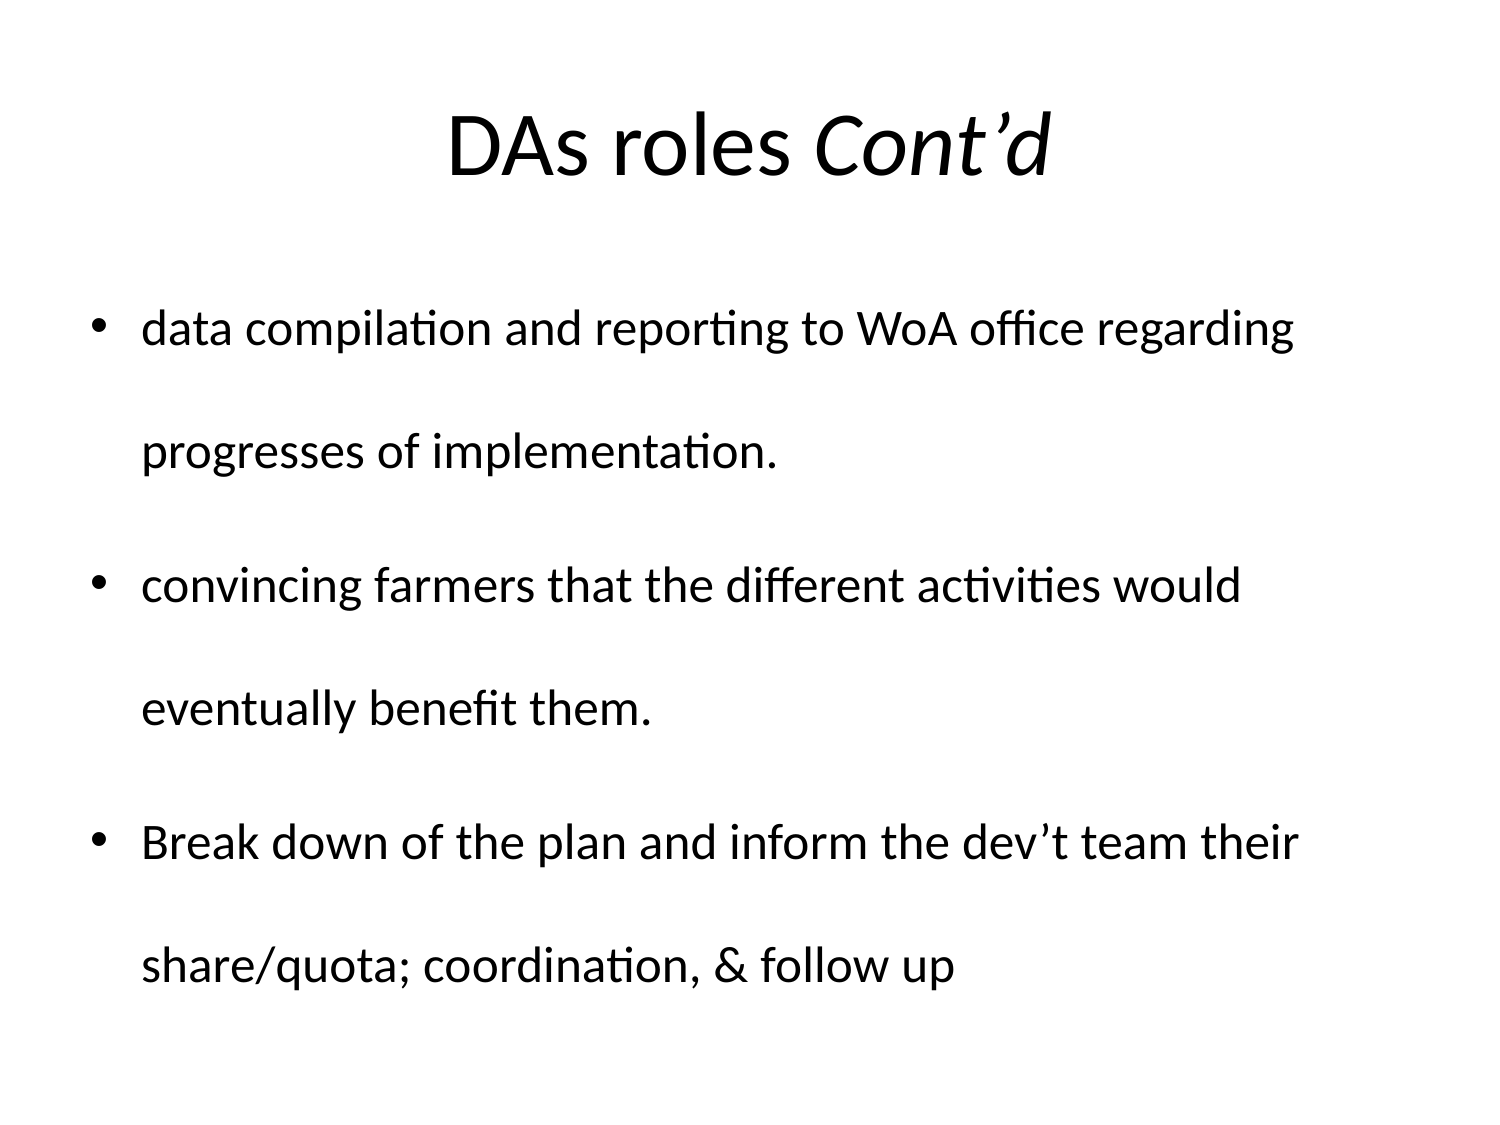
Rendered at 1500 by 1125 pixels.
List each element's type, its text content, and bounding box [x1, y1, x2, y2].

title DAs roles Cont’d [74, 44, 1426, 224]
list data compilation and reporting to WoA office regarding progresses of implementation. convincing farmers that the different activities would eventually benefit them. Break down of the plan and inform the dev’t team their share/quota; coordination, & follow up [74, 224, 1426, 1006]
